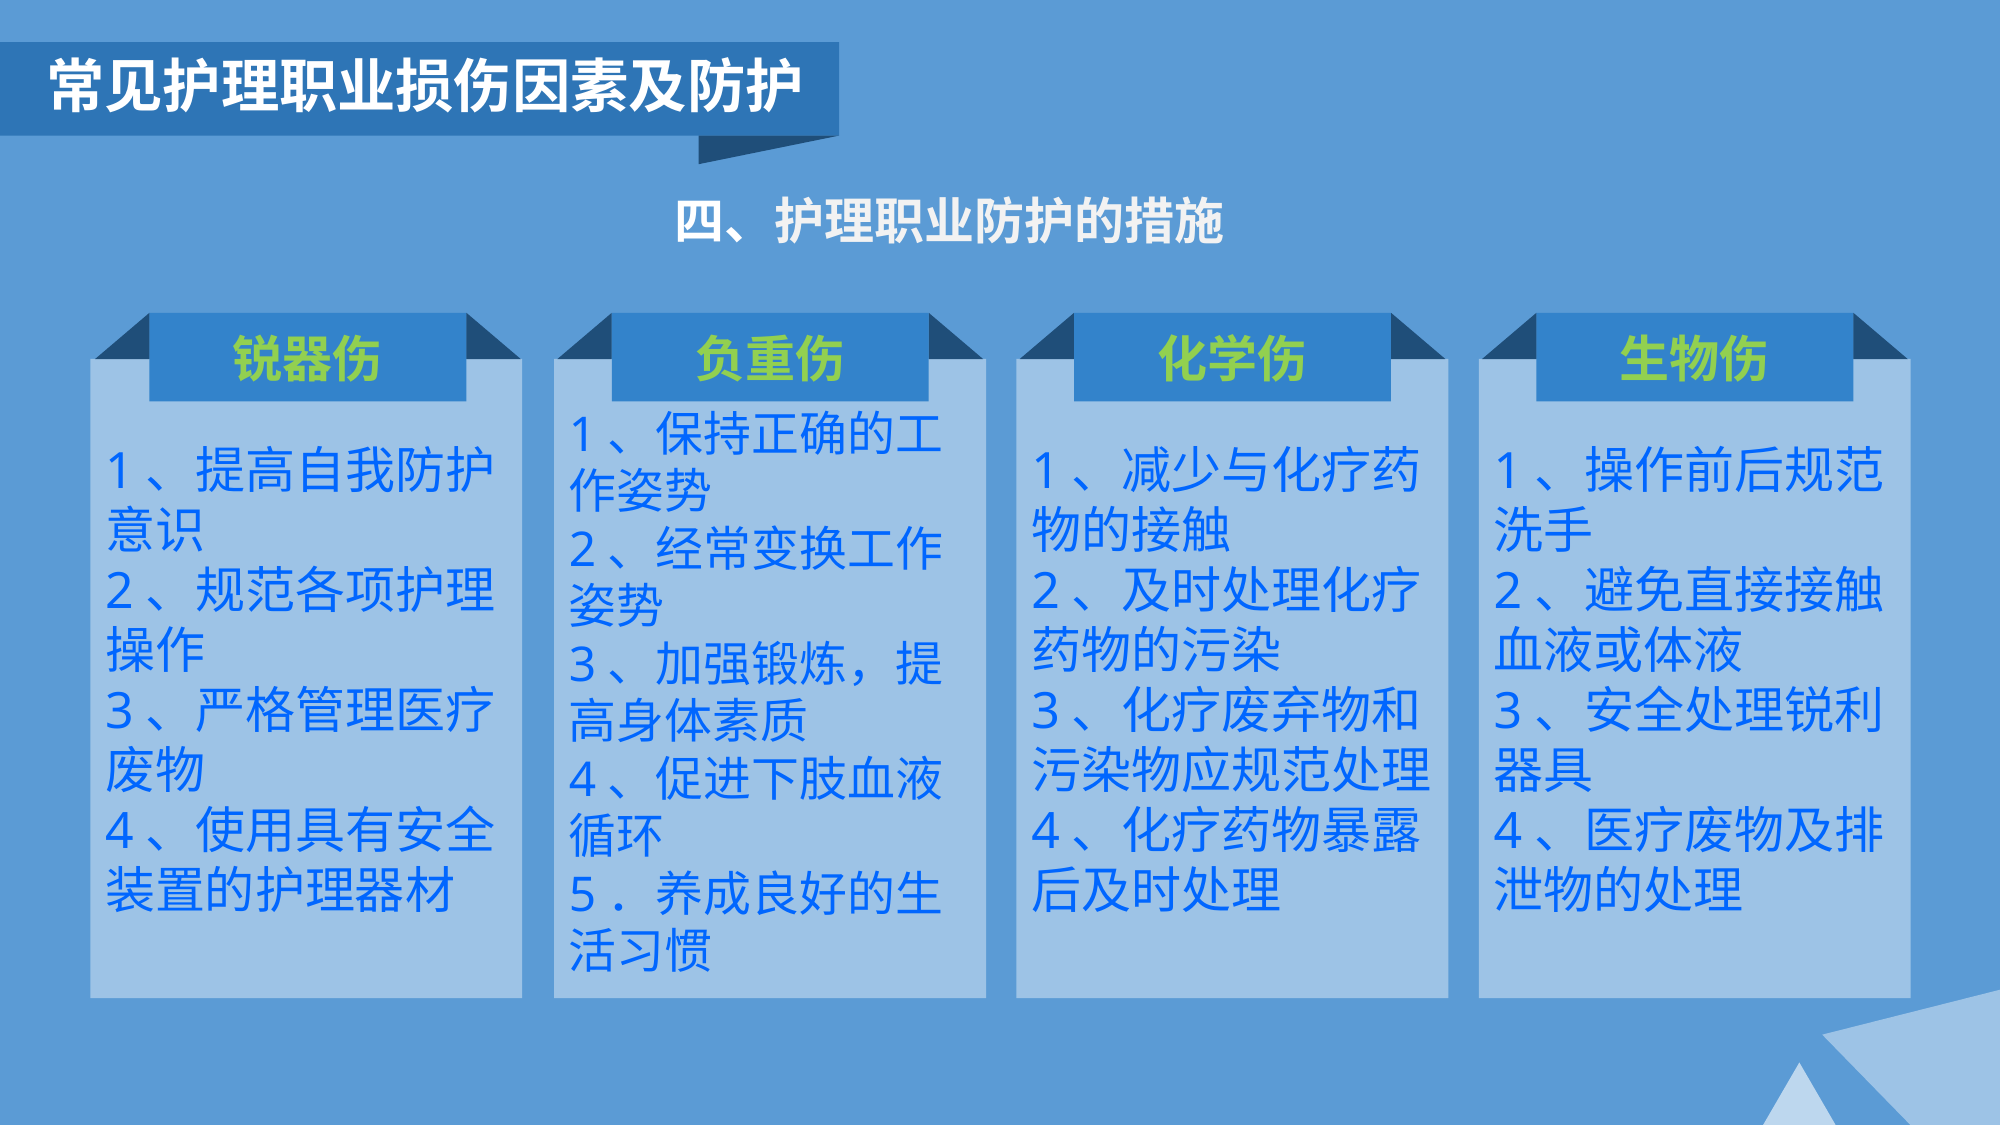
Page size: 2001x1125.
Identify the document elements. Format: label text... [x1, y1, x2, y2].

text_box 1、提高自我防护意识 2、规范各项护理操作 3、严格管理医疗废物 4、使用具有安全装置的护理器材 [89, 358, 523, 999]
text_box 1、减少与化疗药物的接触 2、及时处理化疗药物的污染 3、化疗废弃物和污染物应规范处理 4、化疗药物暴露后及时处理 [1015, 358, 1449, 999]
text_box 常见护理职业损伤因素及防护 [31, 42, 862, 127]
text_box [0, 41, 840, 137]
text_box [1019, 312, 1446, 402]
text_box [1481, 312, 1908, 402]
text_box [1820, 988, 2000, 1125]
text_box [1761, 1060, 1837, 1125]
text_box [94, 312, 521, 402]
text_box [557, 312, 984, 402]
text_box 1、操作前后规范洗手 2、避免直接接触血液或体液 3、安全处理锐利器具 4、医疗废物及排泄物的处理 [1478, 358, 1912, 999]
text_box [697, 134, 840, 166]
text_box 1、保持正确的工作姿势 2、经常变换工作姿势 3、加强锻炼，提高身体素质 4、促进下肢血液循环 5．养成良好的生活习惯 [553, 358, 987, 999]
text_box 四、护理职业防护的措施 [659, 181, 1240, 257]
